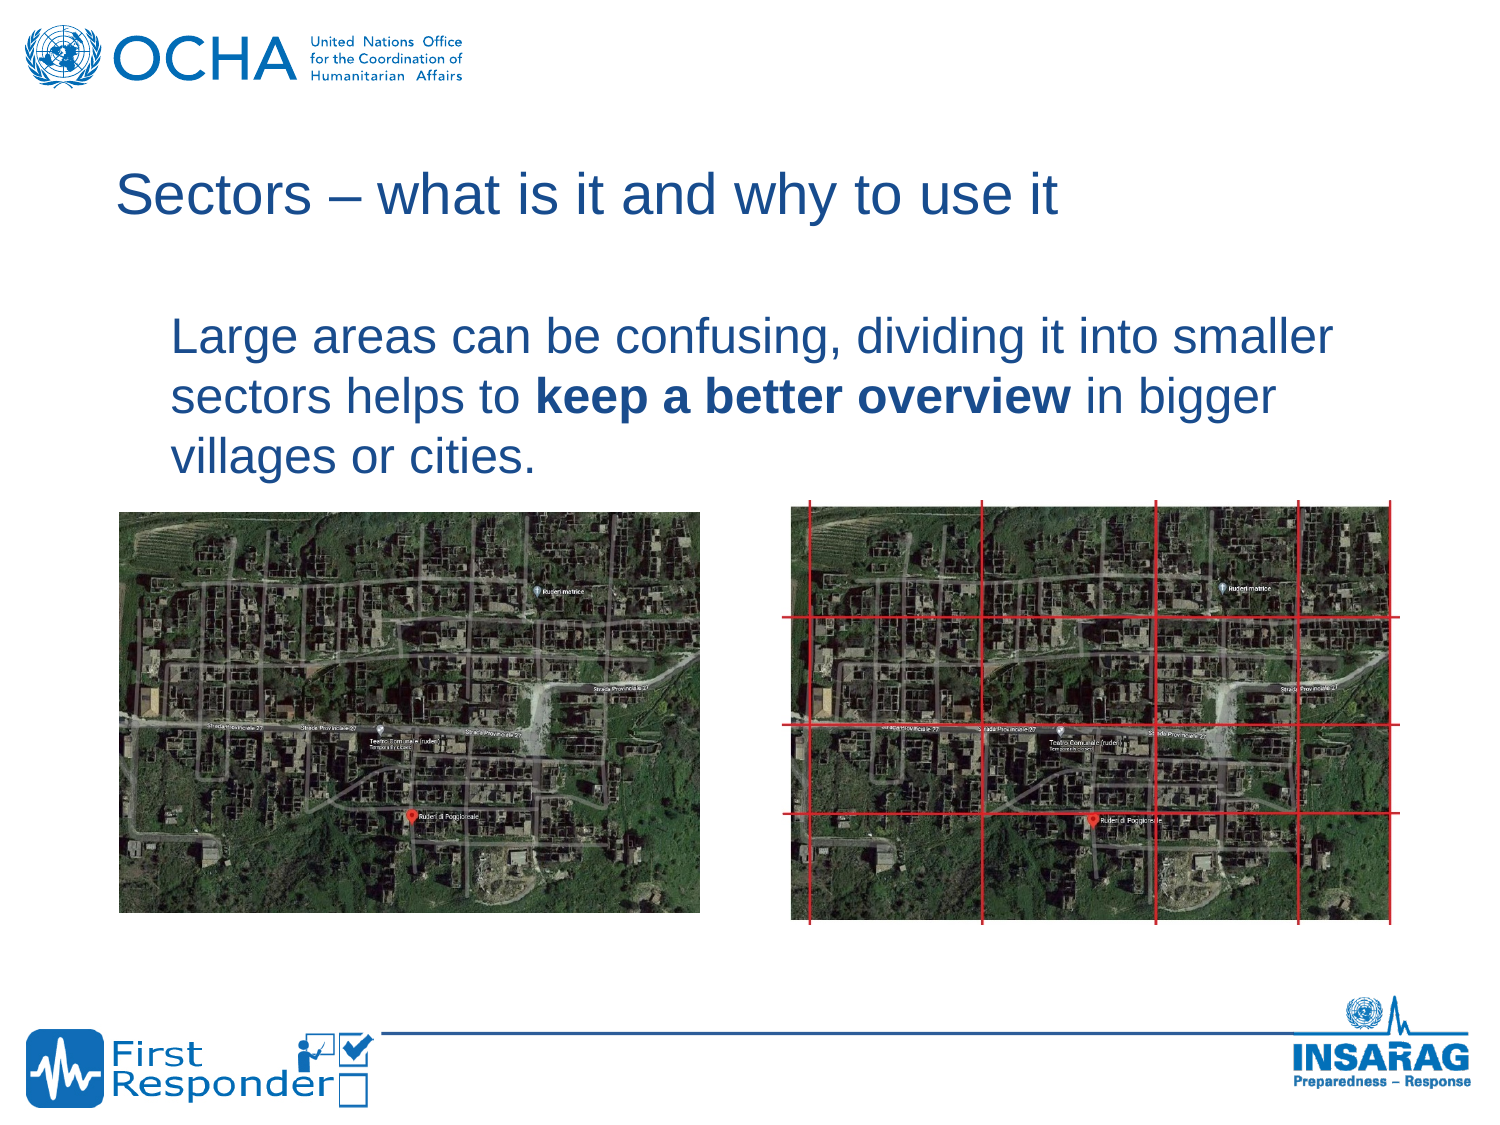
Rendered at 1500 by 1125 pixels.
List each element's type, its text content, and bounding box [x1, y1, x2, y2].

picture [119, 512, 700, 913]
picture [1287, 995, 1471, 1094]
picture [24, 1024, 375, 1113]
list Sectors – what is it and why to use it [100, 147, 1451, 236]
text_box Large areas can be confusing, dividing it into smaller sectors helps to keep a better overview in bigger villages or cities. [118, 295, 1412, 513]
picture [781, 499, 1401, 926]
